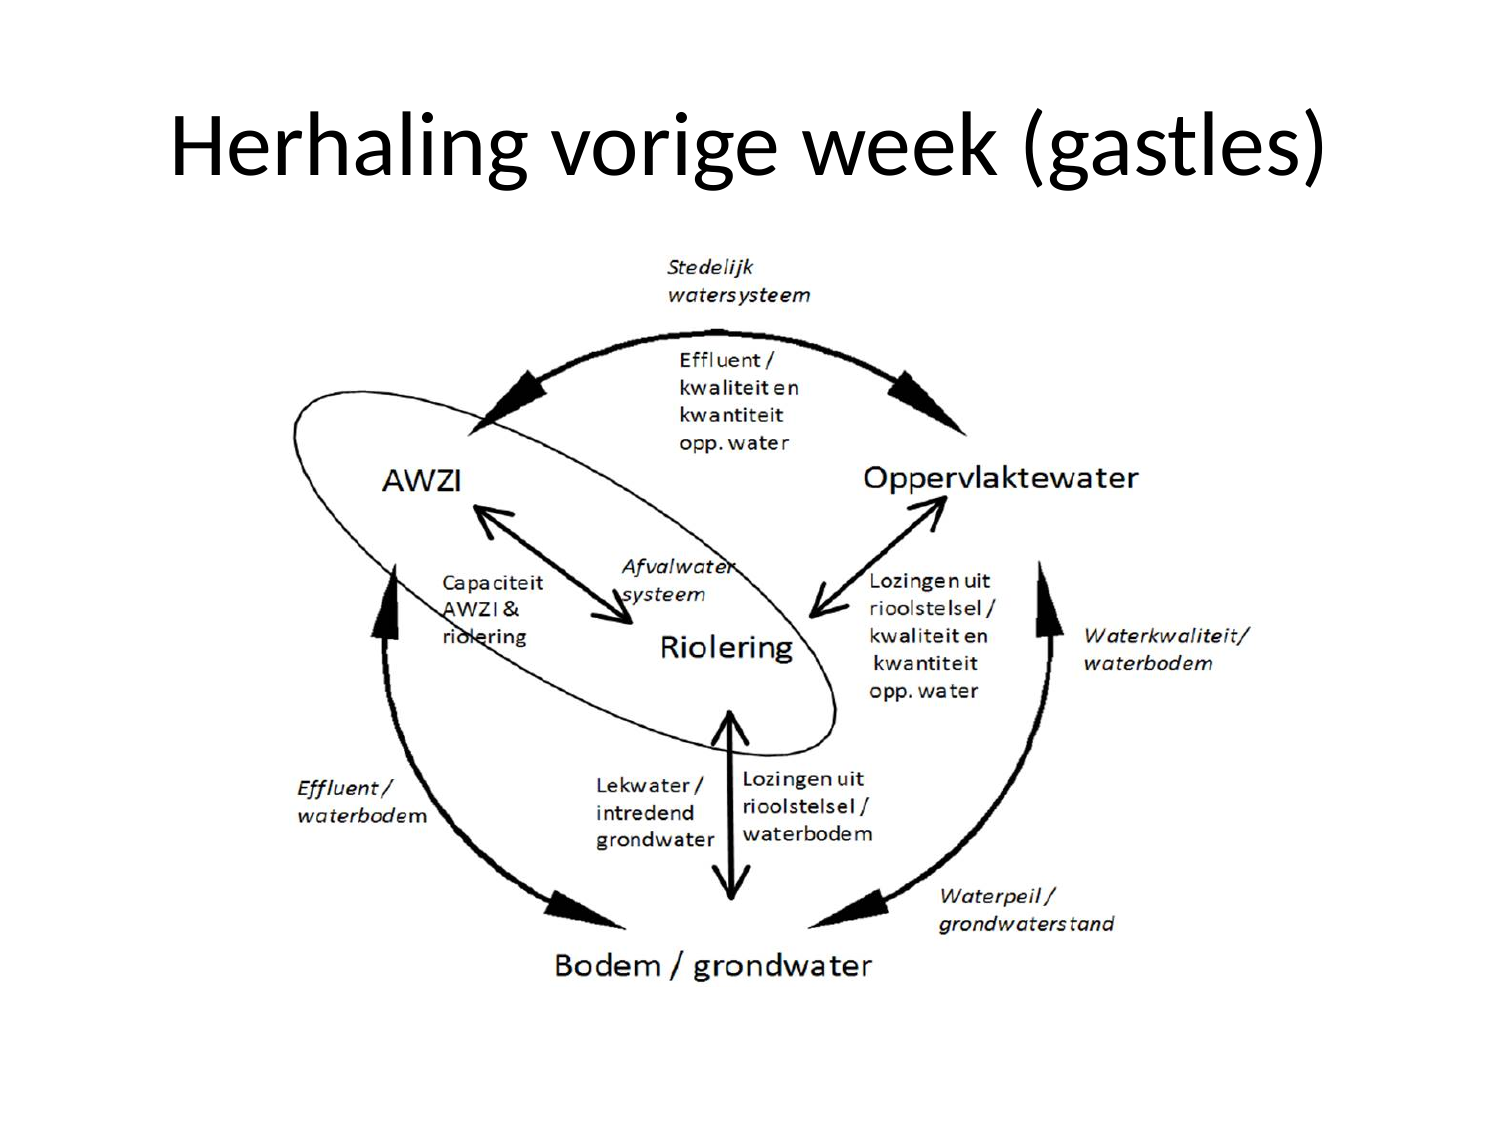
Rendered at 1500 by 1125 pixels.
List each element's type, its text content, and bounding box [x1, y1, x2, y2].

title Herhaling vorige week (gastles) [75, 45, 1425, 233]
picture [289, 255, 1257, 988]
